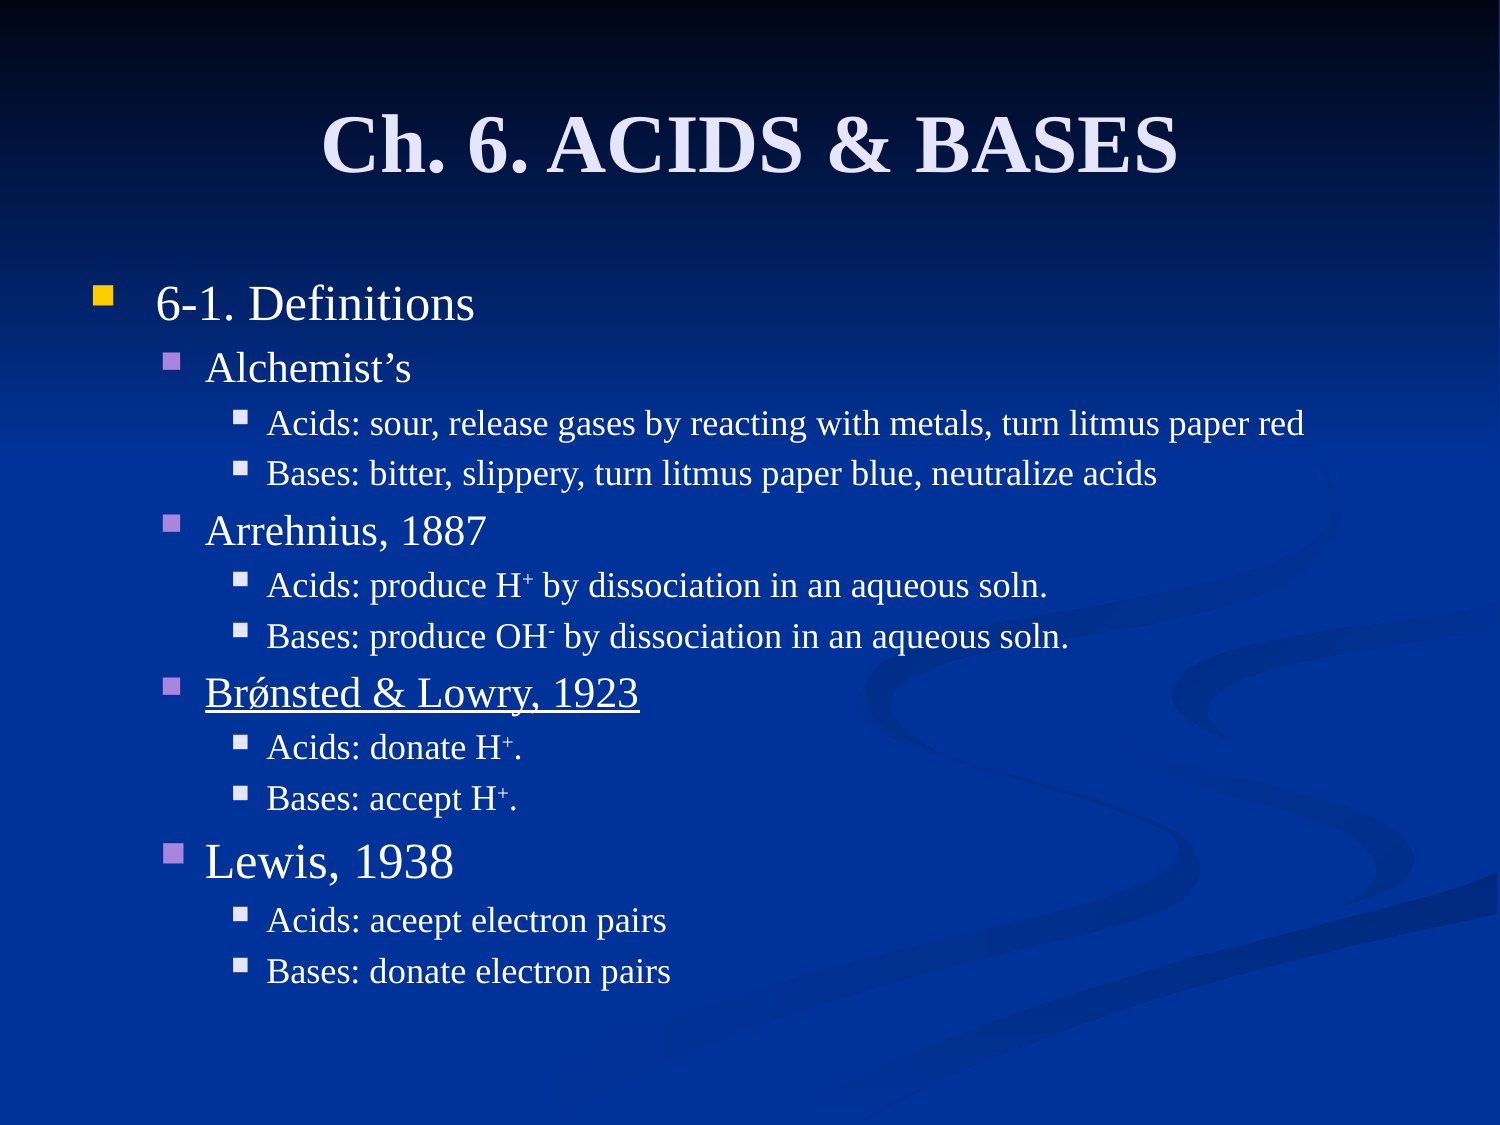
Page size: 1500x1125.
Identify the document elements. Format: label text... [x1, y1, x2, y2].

list 6-1. Definitions Alchemist’s Acids: sour, release gases by reacting with metals, turn litmus paper red Bases: bitter, slippery, turn litmus paper blue, neutralize acids Arrehnius, 1887 Acids: produce H+ by dissociation in an aqueous soln. Bases: produce OH- by dissociation in an aqueous soln. Brǿnsted & Lowry, 1923 Acids: donate H+. Bases: accept H+. Lewis, 1938 Acids: aceept electron pairs Bases: donate electron pairs [74, 262, 1426, 1006]
title Ch. 6. ACIDS & BASES [74, 44, 1426, 233]
